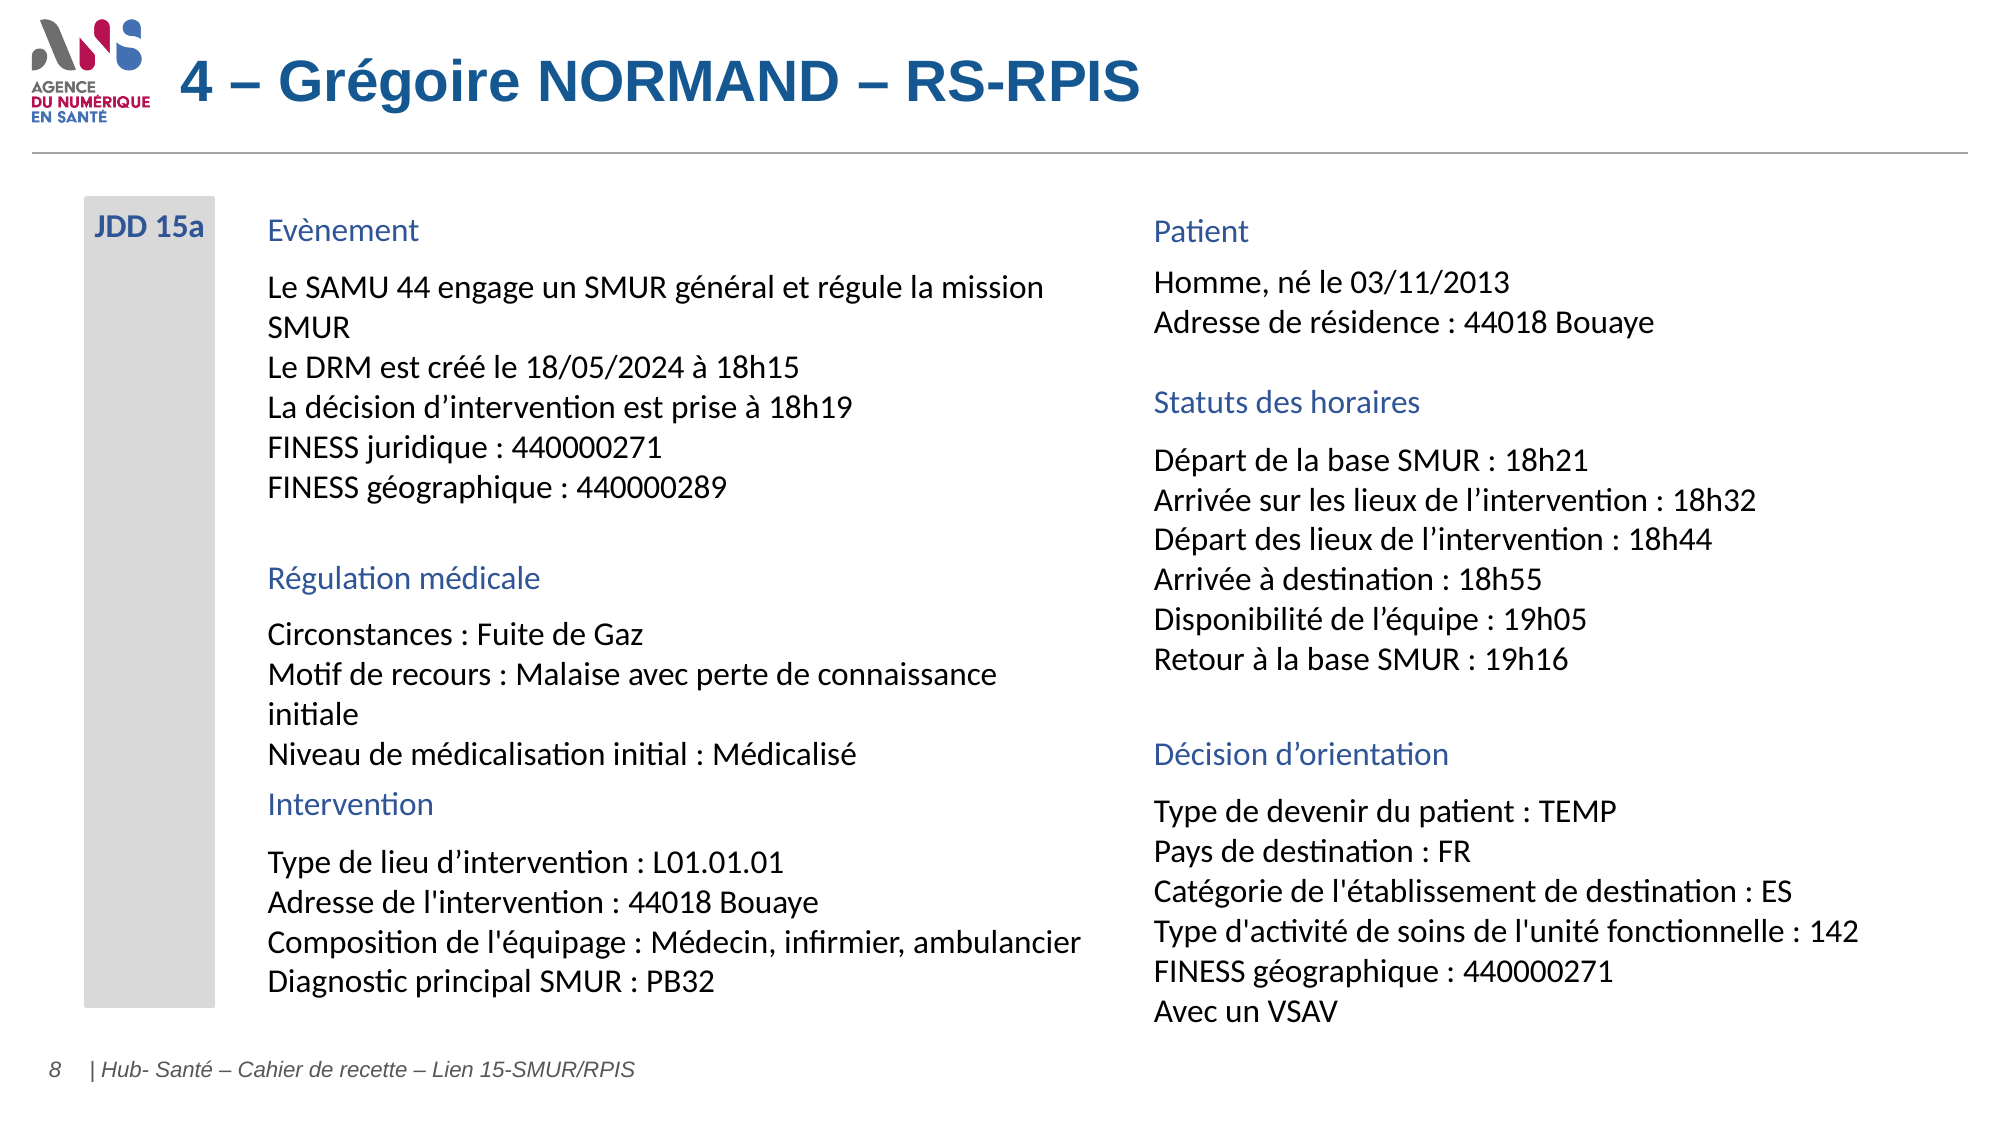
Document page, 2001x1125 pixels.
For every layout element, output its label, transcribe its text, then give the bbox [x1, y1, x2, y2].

text_box Le SAMU 44 engage un SMUR général et régule la mission SMUR Le DRM est créé le 18/05/2024 à 18h15 La décision d’intervention est prise à 18h19 FINESS juridique : 440000271 FINESS géographique : 440000289 [252, 258, 1100, 513]
text_box Homme, né le 03/11/2013 Adresse de résidence : 44018 Bouaye [1139, 257, 1986, 348]
title 4 – Grégoire NORMAND – RS-RPIS [180, 19, 1945, 138]
text_box Statuts des horaires [1139, 372, 2000, 428]
slide_number 8 [23, 1038, 87, 1099]
text_box Type de lieu d’intervention : L01.01.01 Adresse de l'intervention : 44018 Bouaye Composition de l'équipage : Médecin, infirmier, ambulancier Diagnostic principal SMUR : PB32 [252, 832, 1100, 1007]
footer | Hub- Santé – Cahier de recette – Lien 15-SMUR/RPIS [89, 1038, 1605, 1099]
text_box Intervention [252, 775, 1254, 830]
picture [31, 19, 150, 123]
text_box Circonstances : Fuite de Gaz Motif de recours : Malaise avec perte de connaissance initiale Niveau de médicalisation initial : Médicalisé [252, 604, 1100, 775]
text_box Départ de la base SMUR : 18h21 Arrivée sur les lieux de l’intervention : 18h32 Départ des lieux de l’intervention : 18h44 Arrivée à destination : 18h55 Disponibilité de l’équipe : 19h05 Retour à la base SMUR : 19h16 [1139, 430, 1986, 685]
text_box Patient [1139, 201, 2000, 257]
text_box Type de devenir du patient : TEMP Pays de destination : FR Catégorie de l'établissement de destination : ES Type d'activité de soins de l'unité fonctionnelle : 142 FINESS géographique : 440000271 Avec un VSAV [1139, 782, 1986, 1037]
text_box JDD 15a [84, 196, 215, 1008]
text_box Régulation médicale [252, 548, 1139, 604]
text_box Décision d’orientation [1139, 724, 2000, 780]
text_box Evènement [252, 200, 1254, 256]
